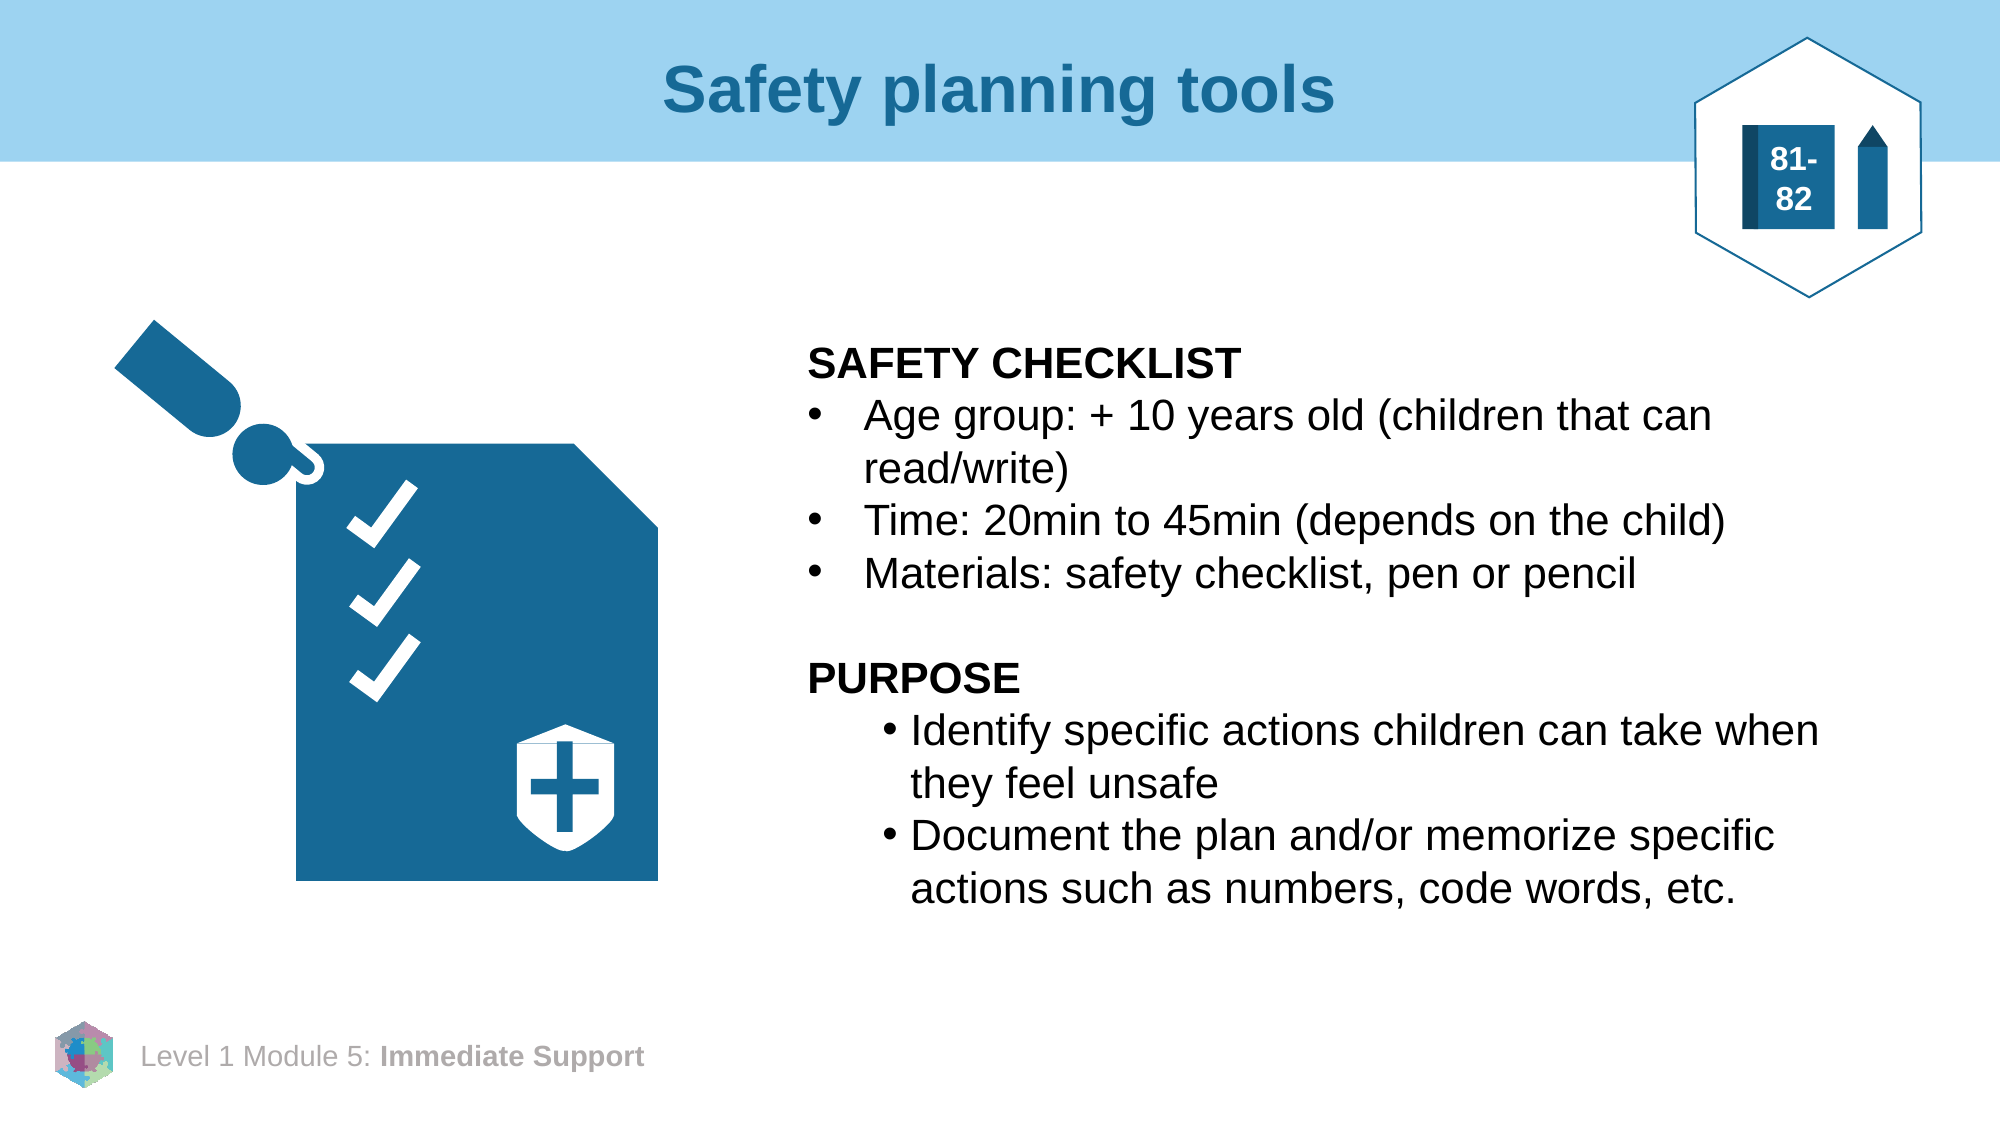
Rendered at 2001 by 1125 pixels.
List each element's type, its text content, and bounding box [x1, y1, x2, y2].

title Safety planning tools [137, 19, 1863, 163]
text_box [1677, 55, 1939, 280]
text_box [108, 371, 333, 465]
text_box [296, 443, 658, 881]
picture [55, 1021, 113, 1088]
text_box SAFETY CHECKLIST Age group: + 10 years old (children that can read/write) Time: 20min to 45min (depends on the child) Materials: safety checklist, pen or pencil PURPOSE Identify specific actions children can take when they feel unsafe Document the plan and/or memorize specific actions such as numbers, code words, etc. [792, 326, 1863, 920]
